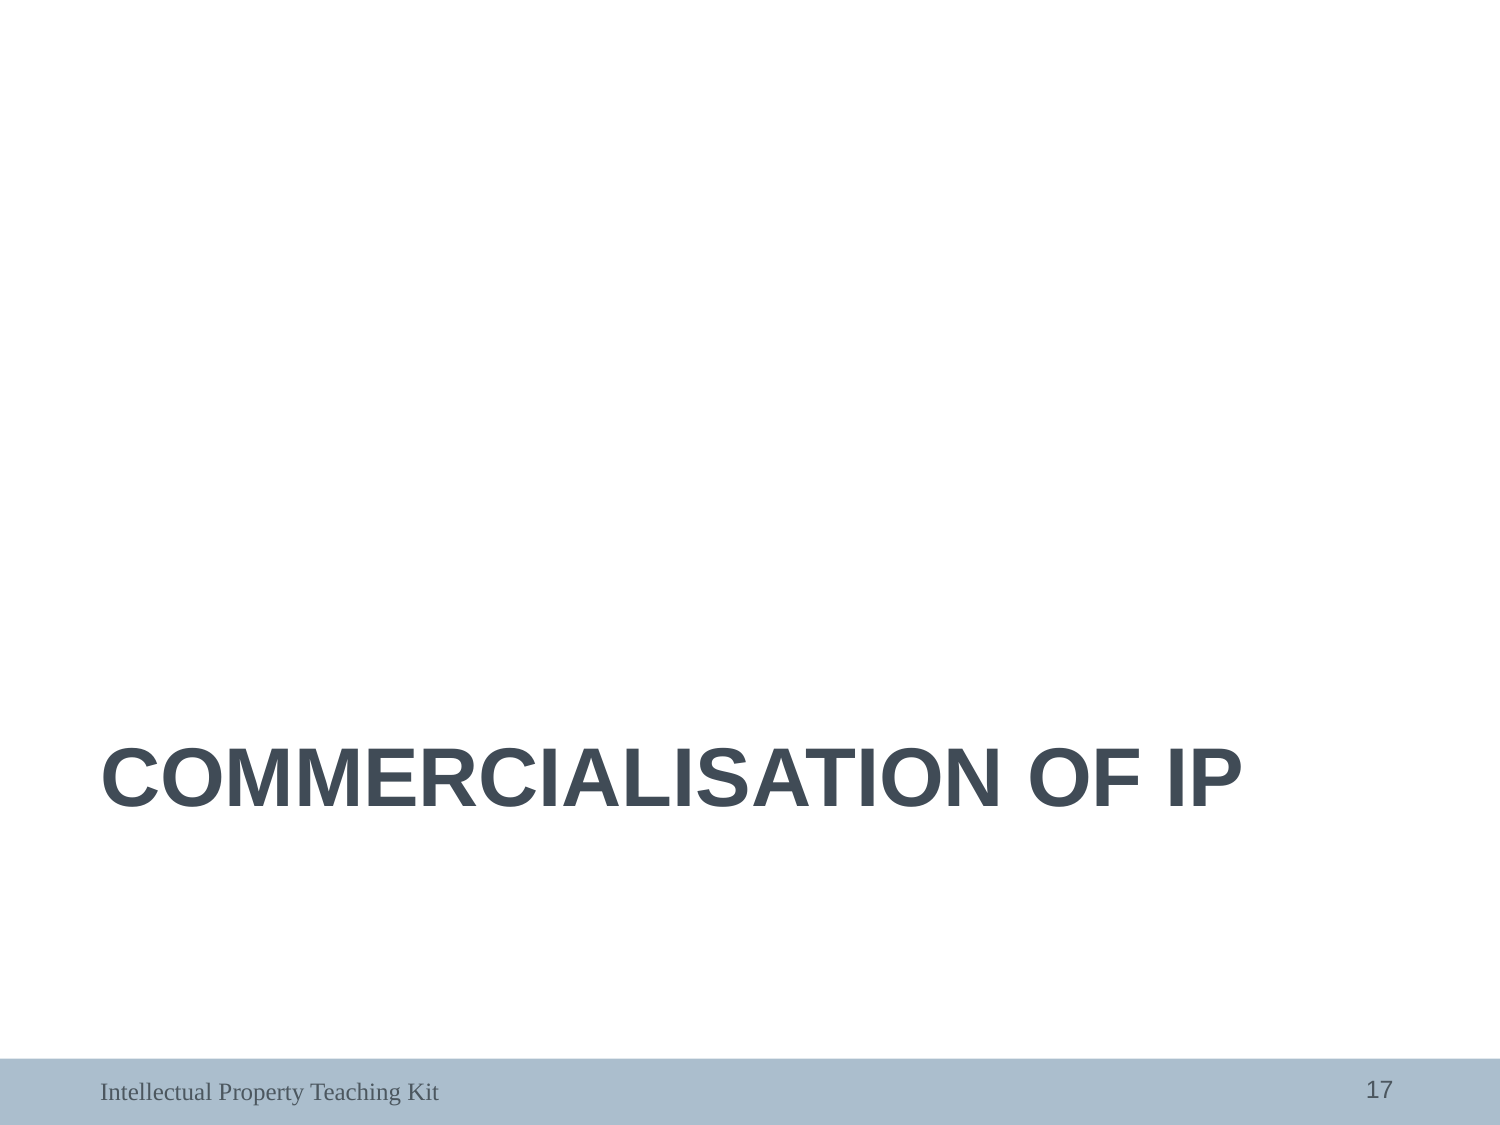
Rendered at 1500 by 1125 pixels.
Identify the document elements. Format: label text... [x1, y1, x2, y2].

text_box 17 [1269, 1070, 1394, 1106]
footer Intellectual Property Teaching Kit [100, 1074, 988, 1125]
title COMMERCIALISATION OF IP [100, 722, 1394, 947]
